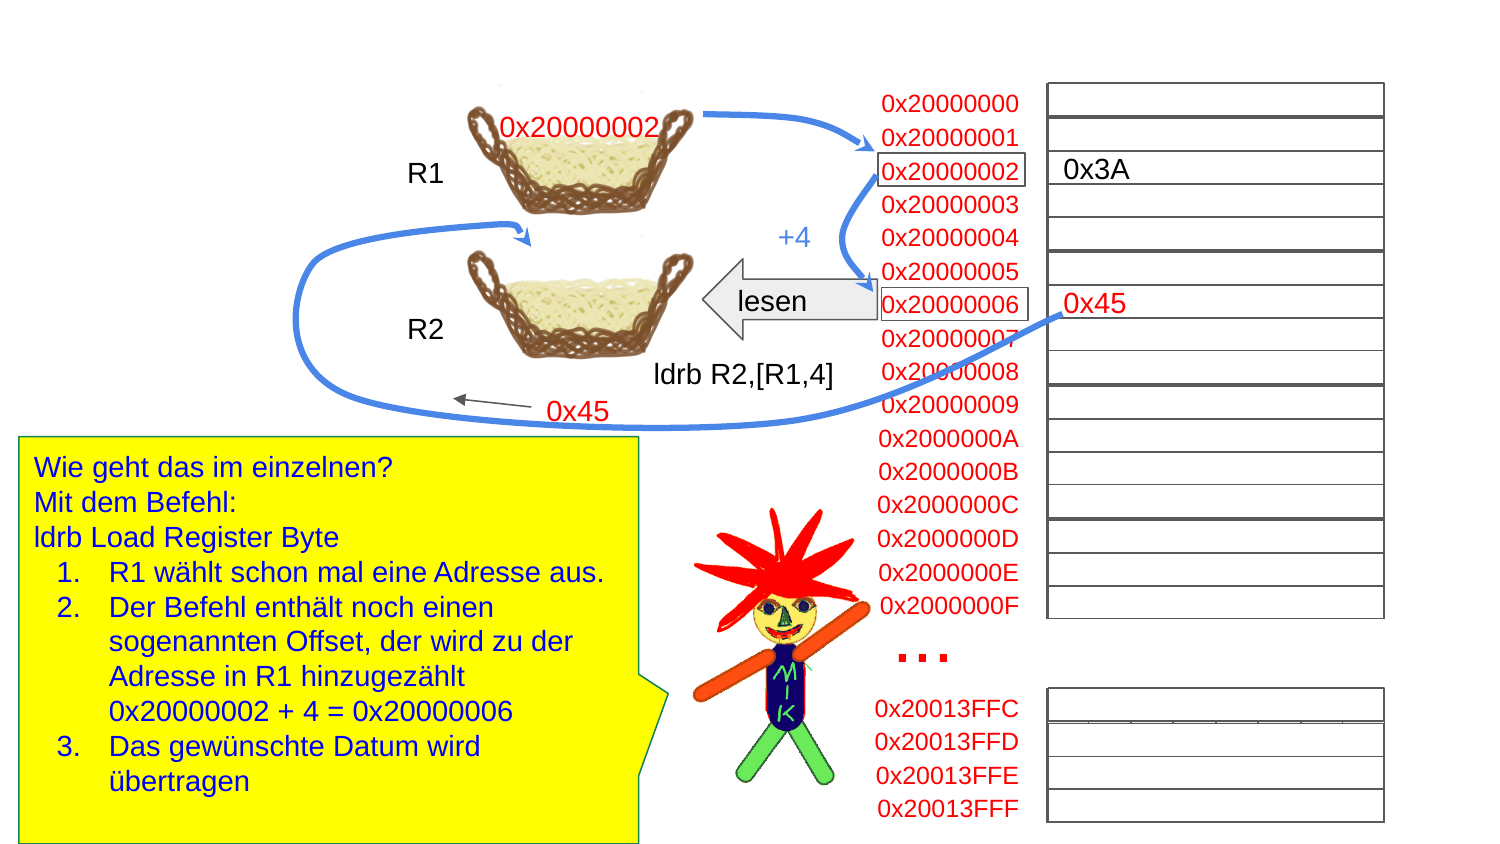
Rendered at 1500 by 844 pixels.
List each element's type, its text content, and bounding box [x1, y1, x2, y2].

text_box +4 [762, 203, 842, 264]
text_box lesen [730, 258, 743, 273]
picture [674, 500, 882, 792]
picture [442, 72, 719, 427]
text_box R1 [392, 139, 437, 192]
text_box [842, 216, 849, 261]
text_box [1048, 216, 1385, 350]
text_box Wie geht das im einzelnen? Mit dem Befehl: ldrb Load Register Byte R1 wählt schon mal eine Adresse aus. Der Befehl enthält noch einen sogenannten Offset, der wird zu der Adresse in R1 hinzugezählt 0x20000002 + 4 = 0x20000006 Das gewünschte Datum wird übertragen [18, 436, 669, 844]
text_box lesen [794, 279, 849, 286]
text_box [1048, 687, 1385, 823]
text_box ... [885, 638, 1139, 675]
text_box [854, 339, 1043, 496]
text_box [885, 504, 1385, 630]
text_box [854, 72, 1385, 339]
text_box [452, 398, 532, 408]
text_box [854, 677, 1385, 834]
text_box [722, 114, 849, 146]
text_box 0x45 [531, 377, 738, 437]
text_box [1048, 82, 1385, 216]
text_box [1048, 350, 1385, 484]
text_box [295, 229, 437, 415]
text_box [1048, 484, 1385, 619]
text_box [722, 271, 849, 426]
